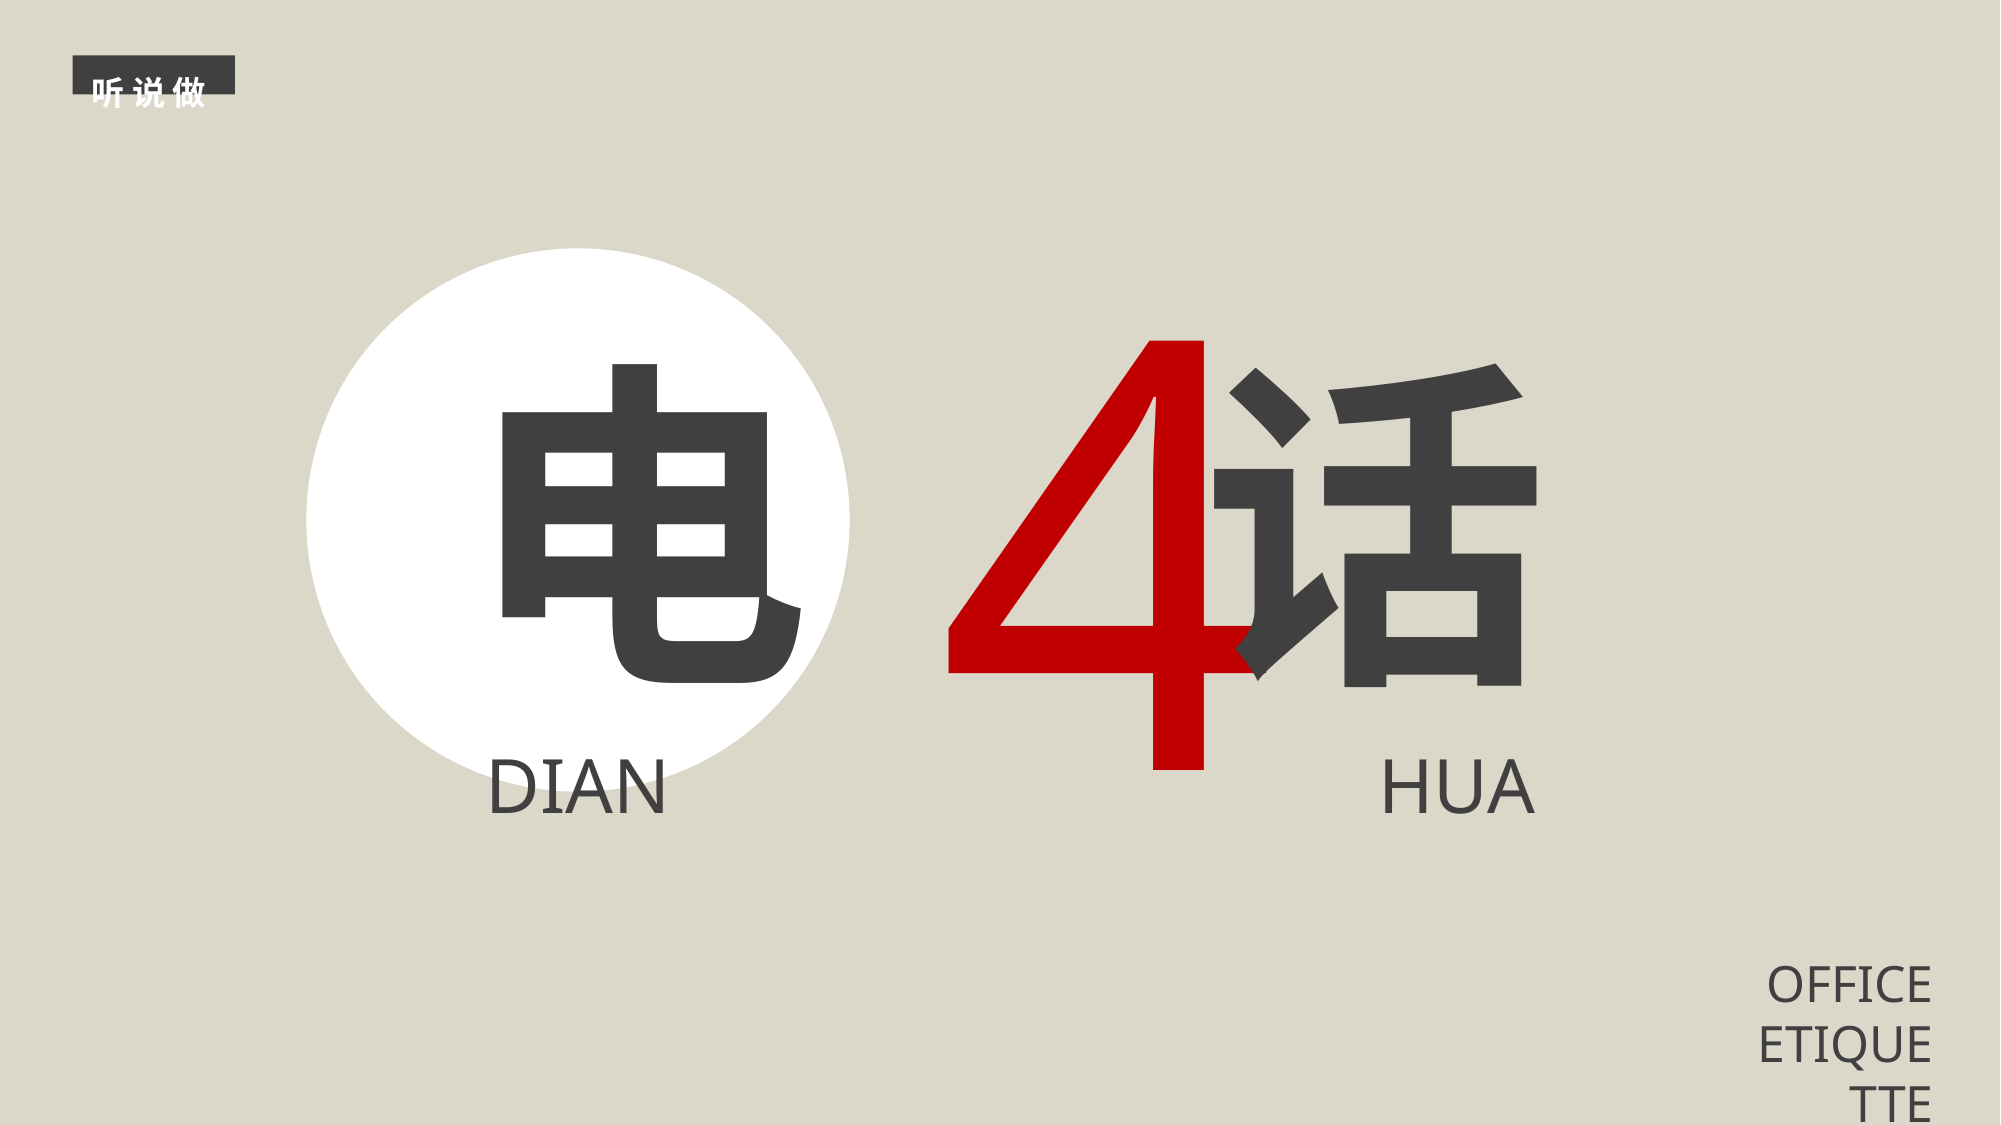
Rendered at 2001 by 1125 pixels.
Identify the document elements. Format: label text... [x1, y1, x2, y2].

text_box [250, 165, 1763, 905]
text_box [71, 54, 236, 95]
text_box 听 说 做 [76, 64, 230, 120]
text_box OFFICE ETIQUETTE [1730, 944, 1949, 1125]
